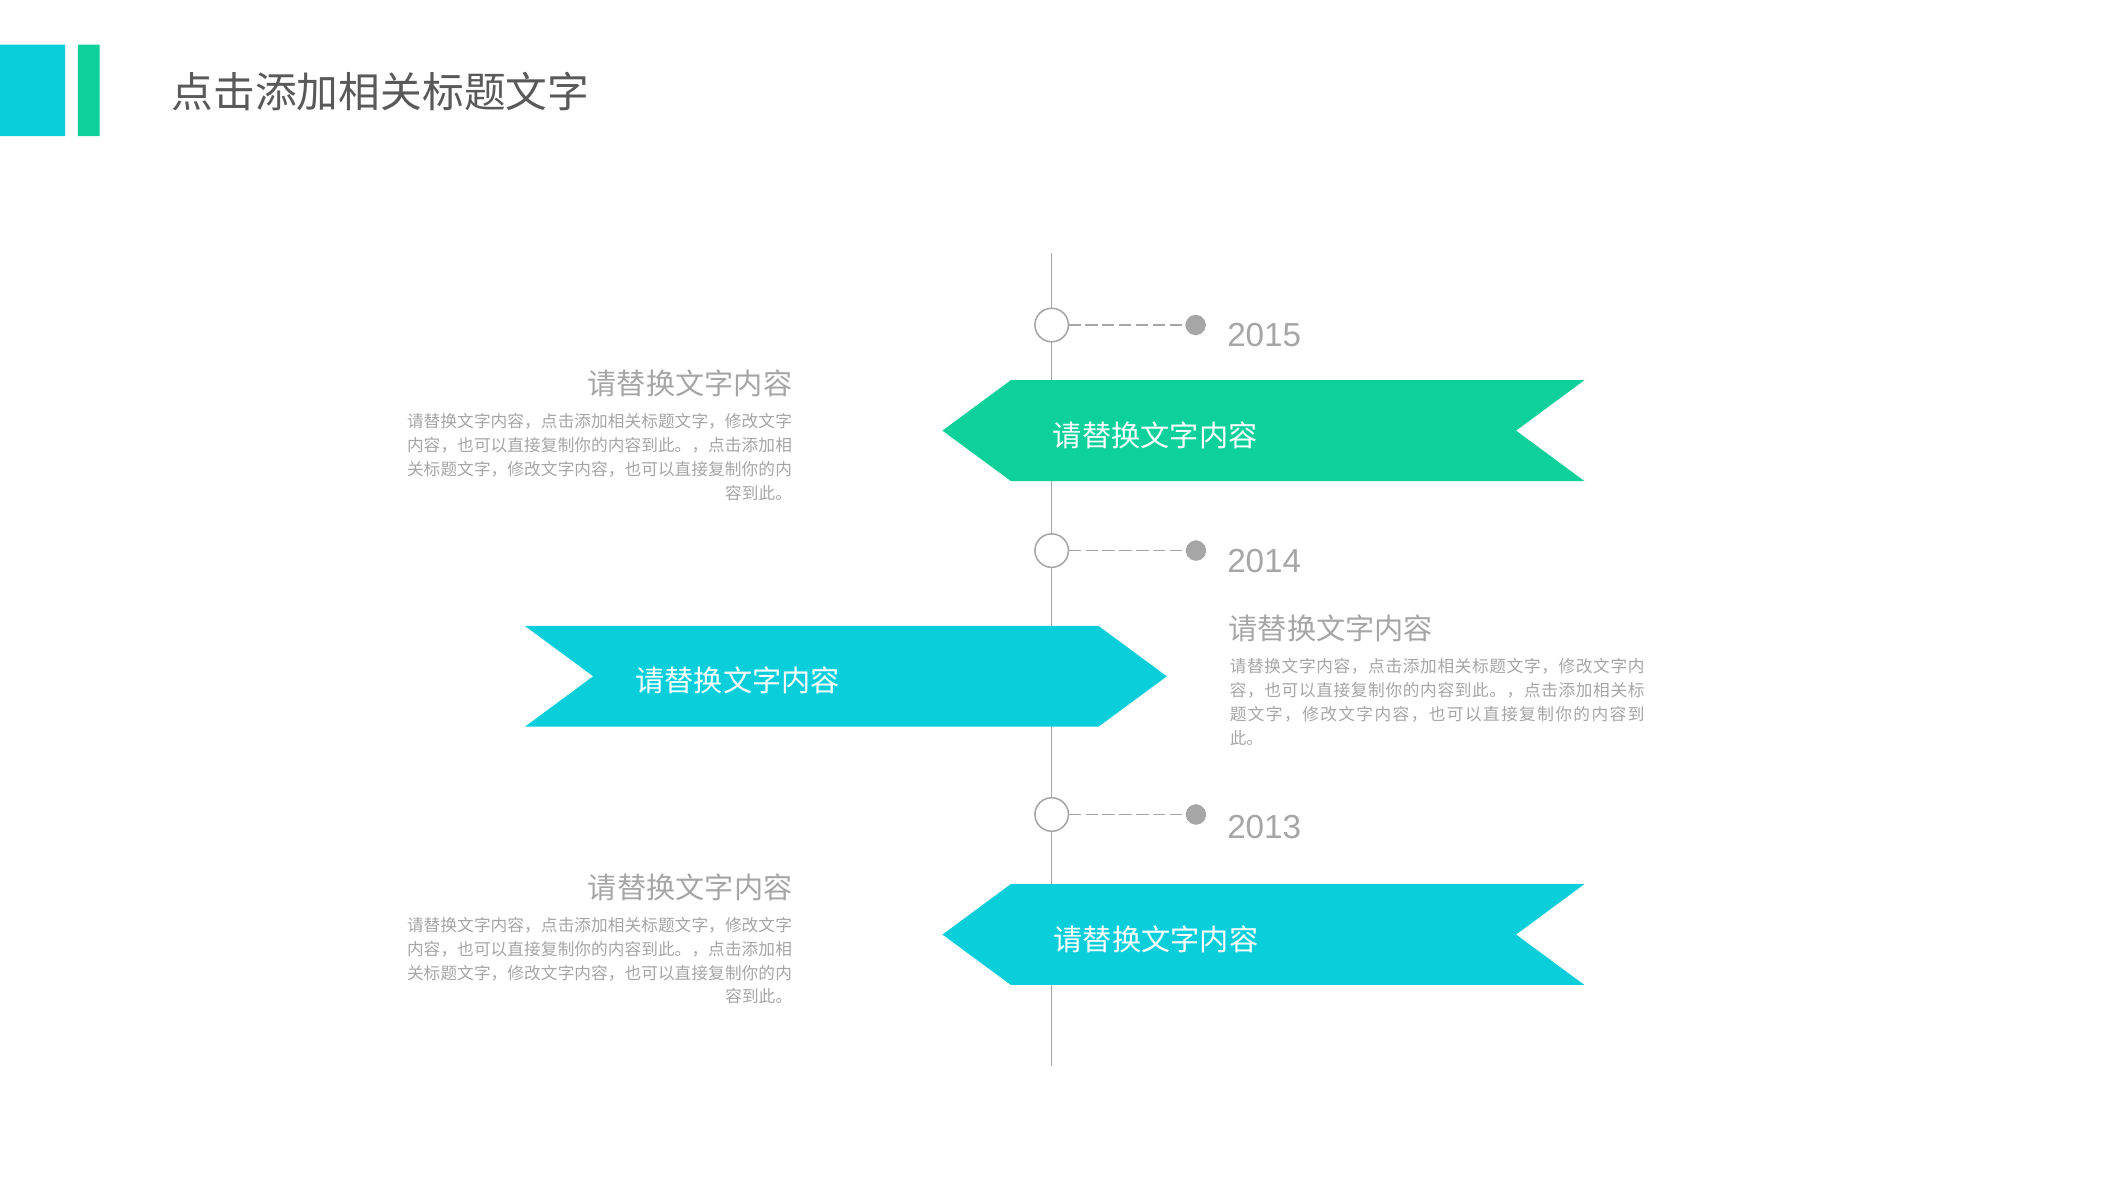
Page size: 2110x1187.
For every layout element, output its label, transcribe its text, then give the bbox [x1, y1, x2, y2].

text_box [1034, 797, 1196, 832]
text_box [387, 854, 809, 1016]
text_box 点击添加相关标题文字 [135, 44, 625, 137]
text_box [387, 350, 809, 512]
text_box 2015 [1212, 298, 1317, 361]
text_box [524, 625, 1167, 727]
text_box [1034, 533, 1196, 568]
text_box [942, 884, 1585, 985]
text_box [942, 380, 1585, 481]
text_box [1034, 308, 1196, 342]
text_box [1212, 596, 1660, 733]
text_box 2014 [1212, 523, 1317, 587]
text_box 2013 [1212, 789, 1317, 853]
